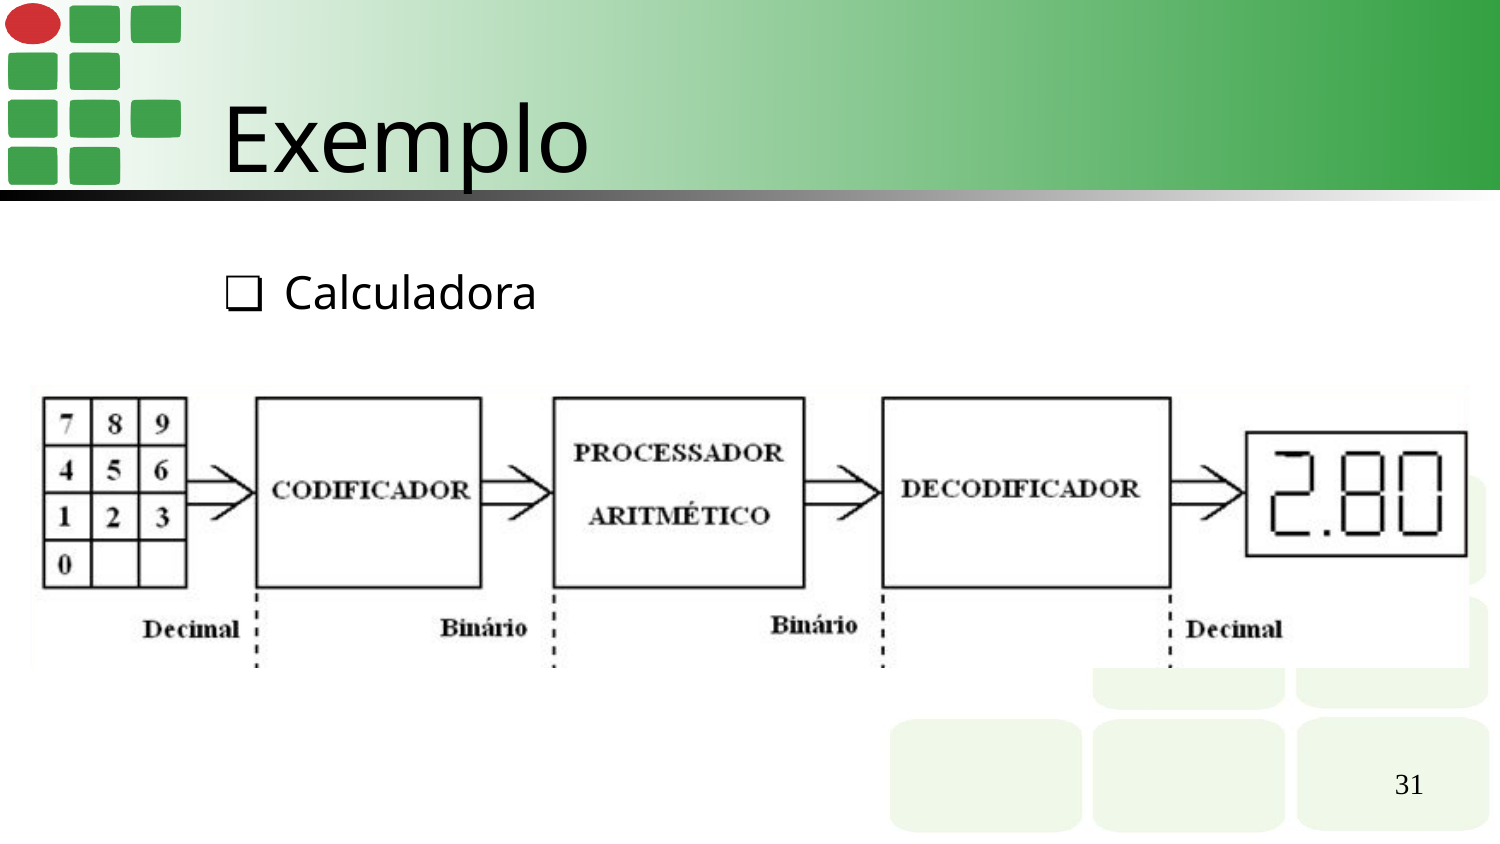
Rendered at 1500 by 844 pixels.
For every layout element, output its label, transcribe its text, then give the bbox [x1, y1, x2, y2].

picture [30, 385, 1495, 835]
picture [5, 3, 181, 185]
slide_number ‹#› [1368, 768, 1425, 827]
text_box Calculadora [193, 248, 1469, 323]
text_box Exemplo [206, 26, 1468, 207]
